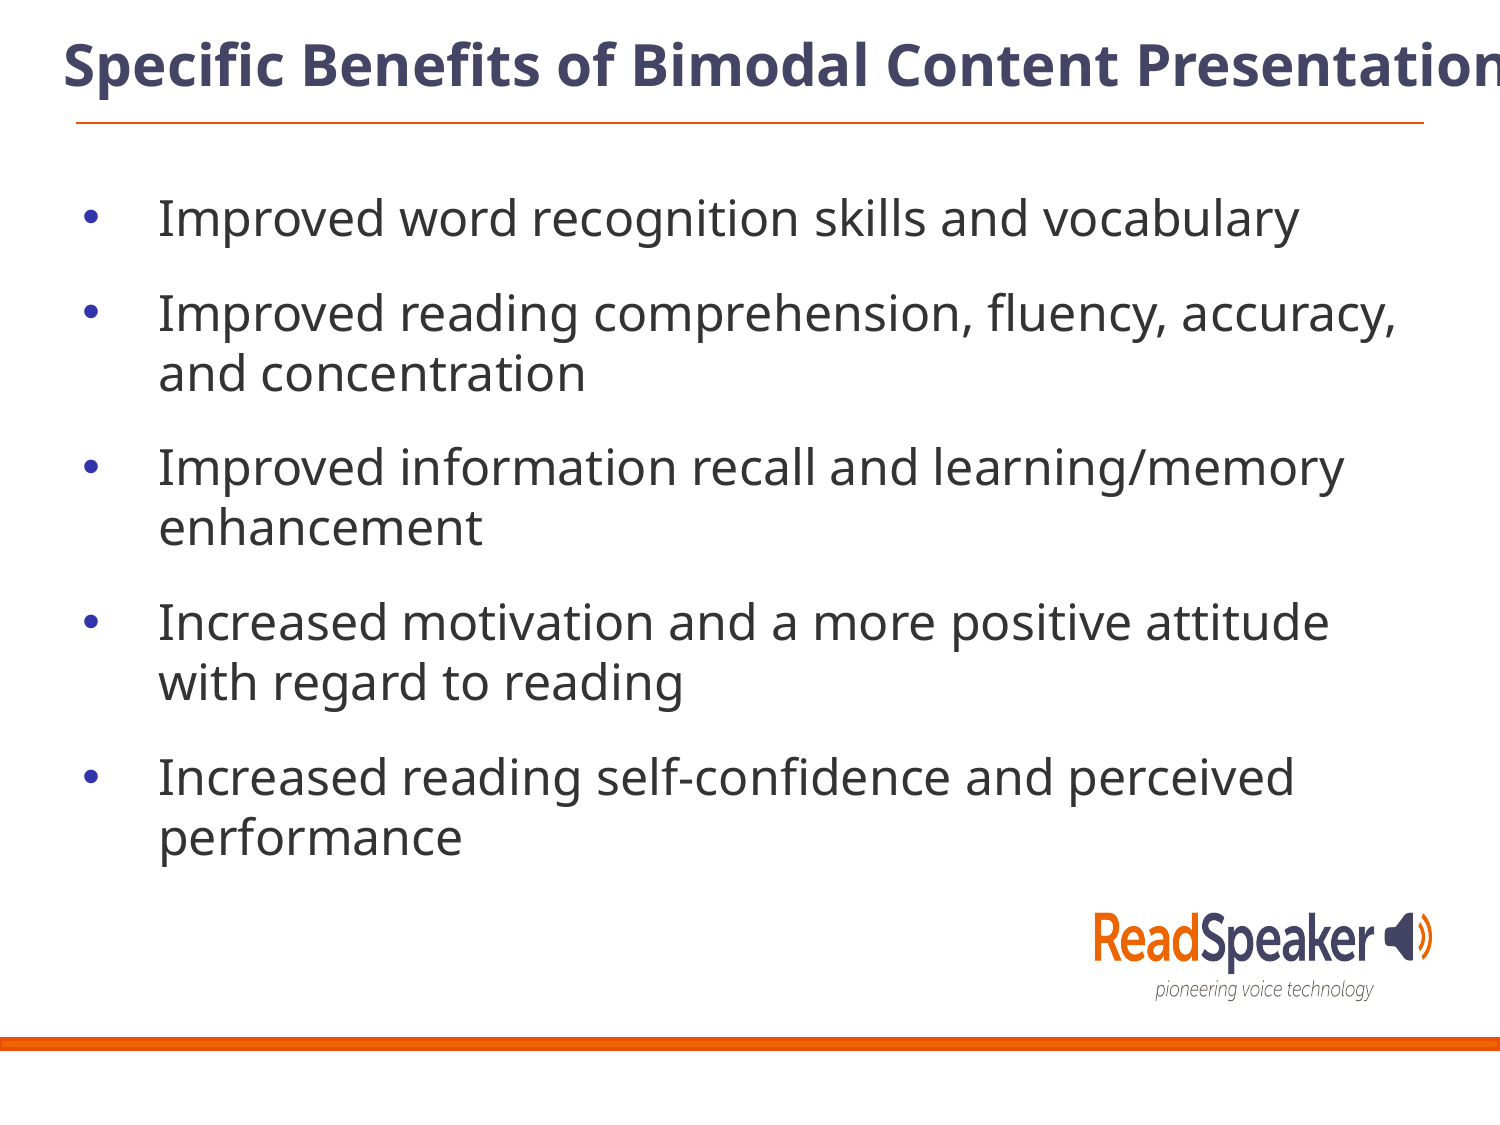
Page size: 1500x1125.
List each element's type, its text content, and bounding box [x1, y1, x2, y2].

picture [1068, 890, 1459, 1010]
list Improved word recognition skills and vocabulary Improved reading comprehension, fluency, accuracy, and concentration Improved information recall and learning/memory enhancement Increased motivation and a more positive attitude with regard to reading Increased reading self-confidence and perceived performance [82, 185, 1446, 940]
title Specific Benefits of Bimodal Content Presentation [63, 20, 1500, 118]
